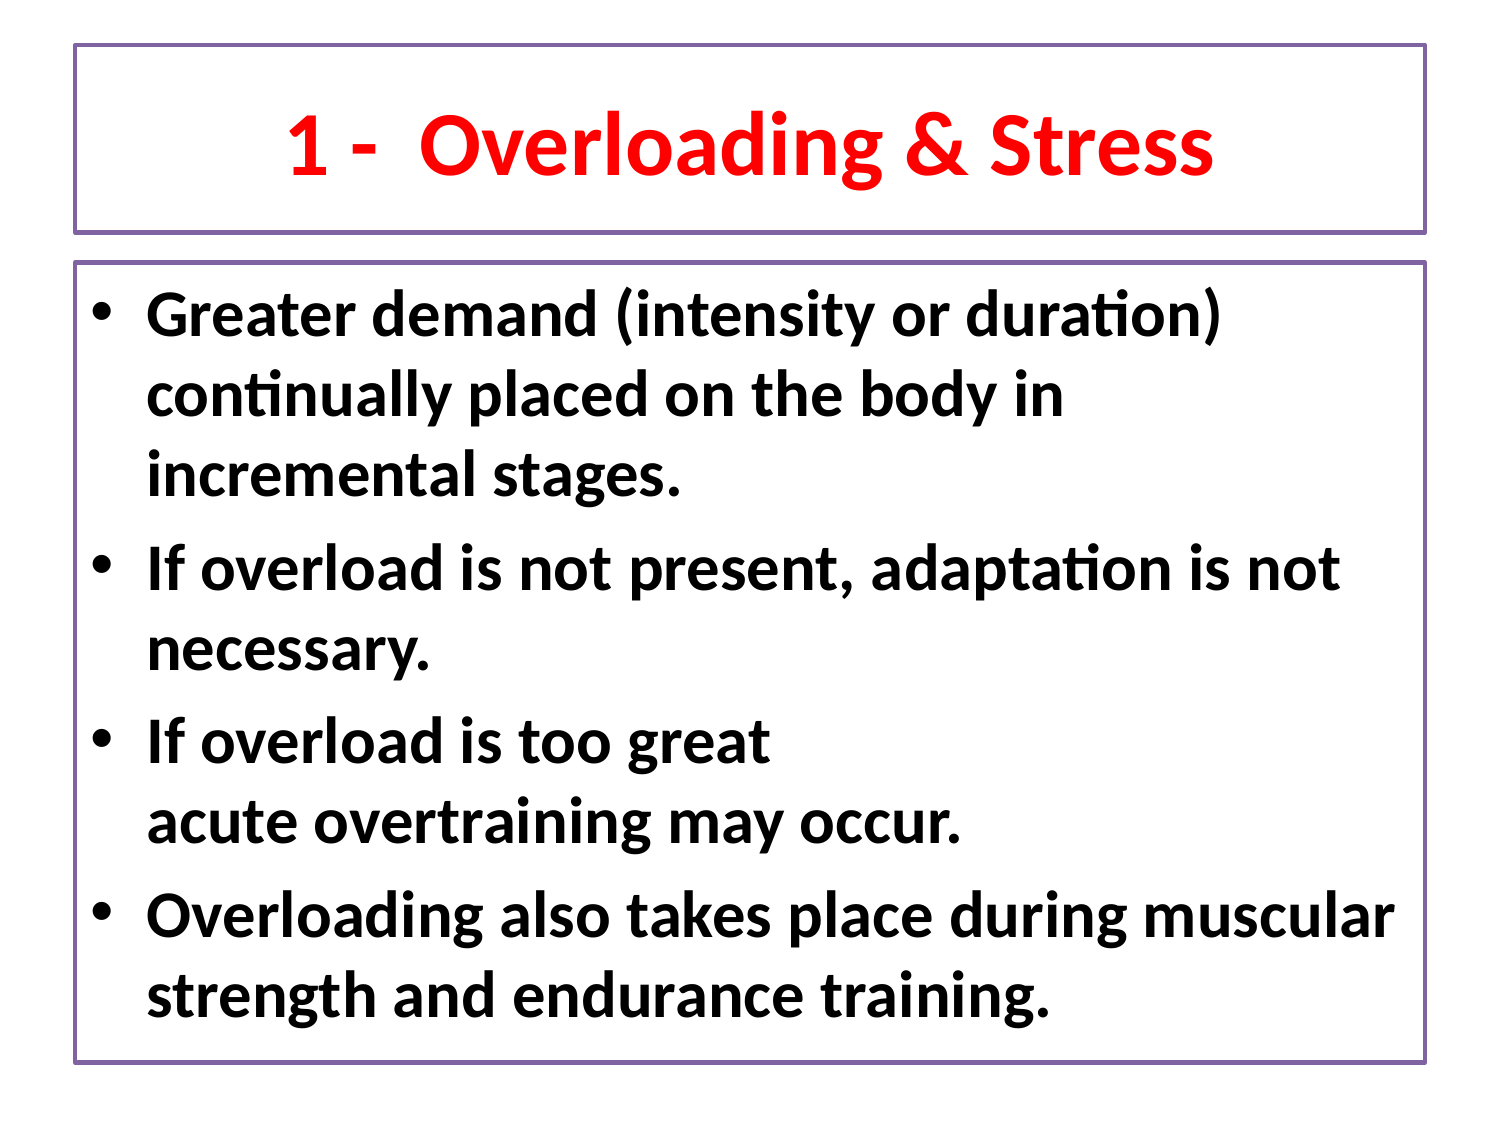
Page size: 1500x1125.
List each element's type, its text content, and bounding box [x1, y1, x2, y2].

title 1 - Overloading & Stress [73, 43, 1427, 235]
list Greater demand (intensity or duration) continually placed on the body in incremental stages. If overload is not present, adaptation is not necessary. If overload is too great acute overtraining may occur. Overloading also takes place during muscular strength and endurance training. [73, 260, 1427, 1065]
